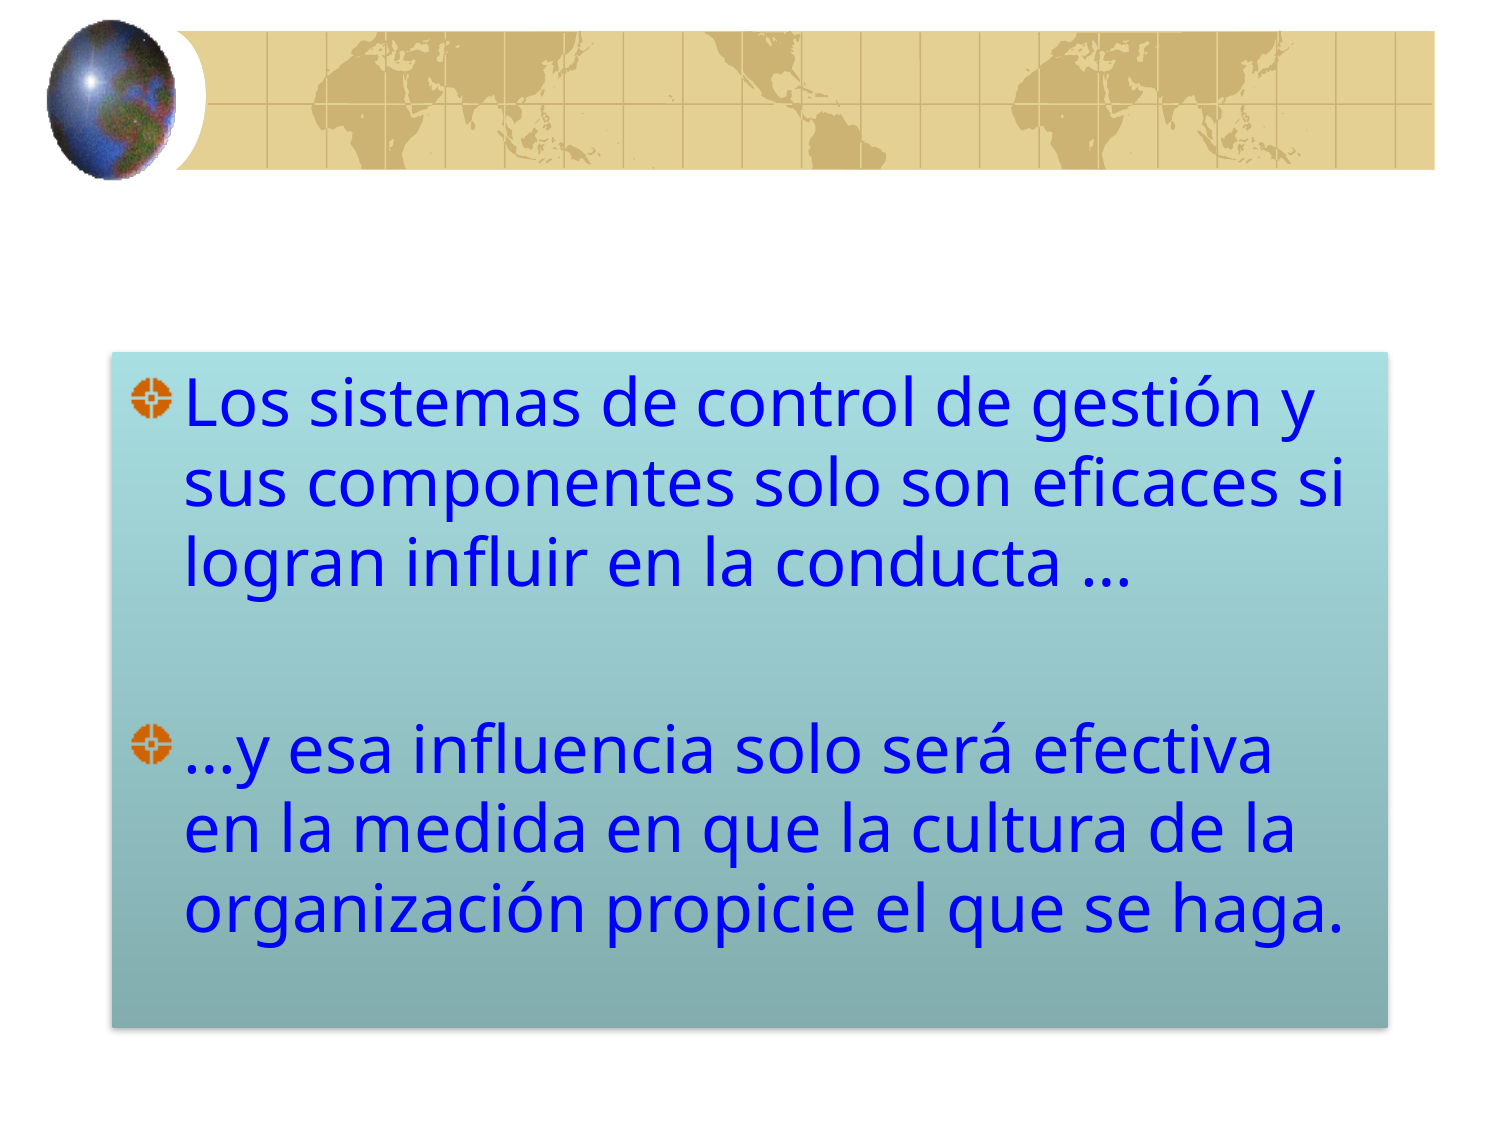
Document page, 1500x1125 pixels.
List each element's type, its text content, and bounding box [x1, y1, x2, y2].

picture [127, 376, 175, 424]
list Los sistemas de control de gestión y sus componentes solo son eficaces si logran influir en la conducta … …y esa influencia solo será efectiva en la medida en que la cultura de la organización propicie el que se haga. [112, 352, 1388, 1028]
picture [42, 14, 190, 185]
picture [127, 722, 175, 770]
